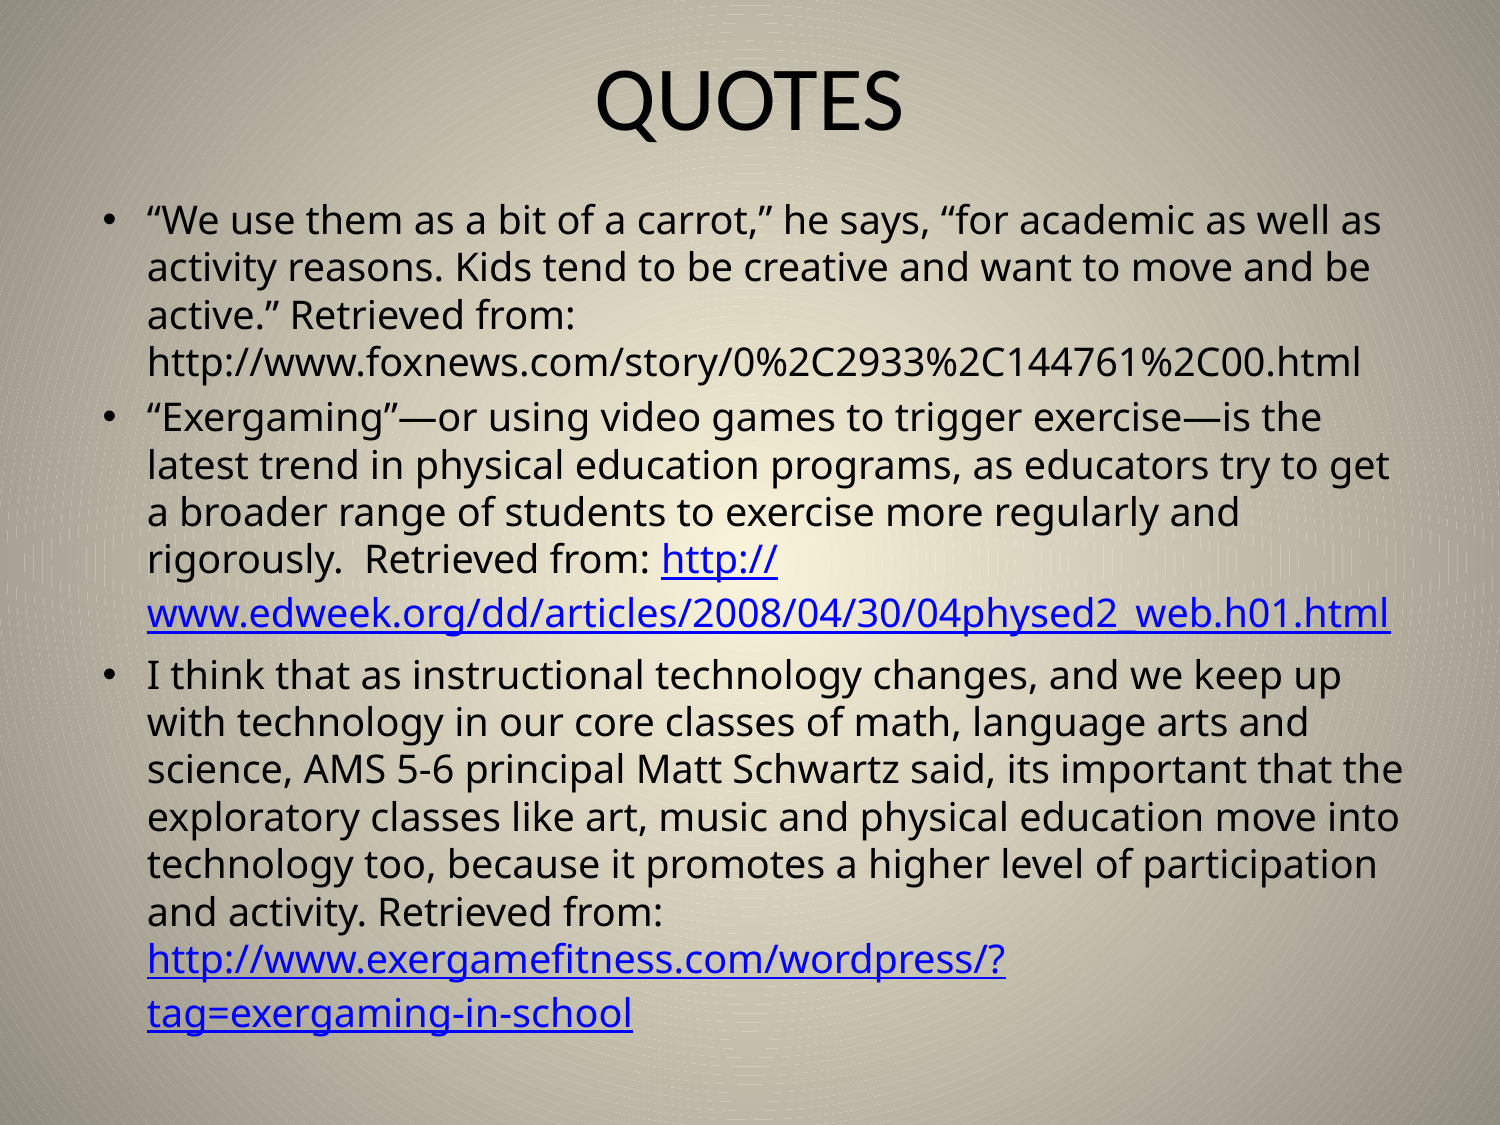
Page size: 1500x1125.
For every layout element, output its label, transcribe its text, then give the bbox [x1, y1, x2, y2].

list “We use them as a bit of a carrot,” he says, “for academic as well as activity reasons. Kids tend to be creative and want to move and be active.” Retrieved from: http://www.foxnews.com/story/0%2C2933%2C144761%2C00.html “Exergaming”—or using video games to trigger exercise—is the latest trend in physical education programs, as educators try to get a broader range of students to exercise more regularly and rigorously. Retrieved from: http://www.edweek.org/dd/articles/2008/04/30/04physed2_web.h01.html I think that as instructional technology changes, and we keep up with technology in our core classes of math, language arts and science, AMS 5-6 principal Matt Schwartz said, its important that the exploratory classes like art, music and physical education move into technology too, because it promotes a higher level of participation and activity. Retrieved from: http://www.exergamefitness.com/wordpress/?tag=exergaming-in-school [87, 187, 1438, 1050]
title QUOTES [75, 0, 1425, 188]
